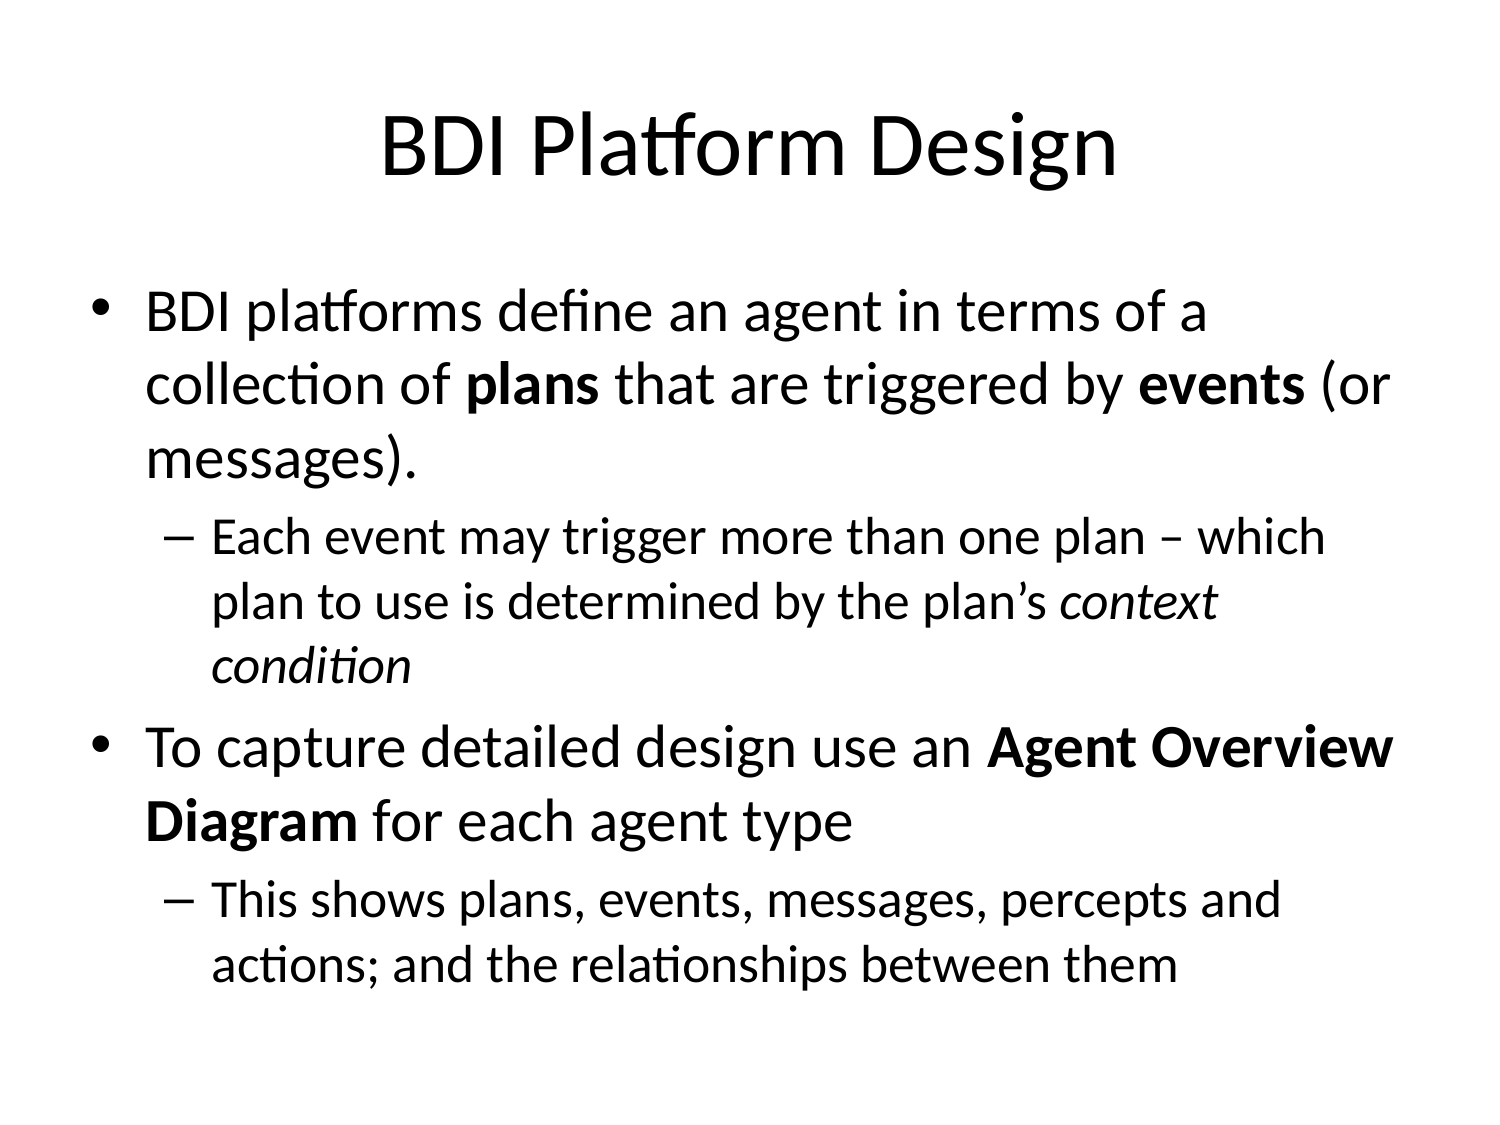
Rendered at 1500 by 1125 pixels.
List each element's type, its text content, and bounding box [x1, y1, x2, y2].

list BDI platforms define an agent in terms of a collection of plans that are triggered by events (or messages). Each event may trigger more than one plan – which plan to use is determined by the plan’s context condition To capture detailed design use an Agent Overview Diagram for each agent type This shows plans, events, messages, percepts and actions; and the relationships between them [75, 262, 1425, 1005]
title BDI Platform Design [75, 45, 1425, 233]
